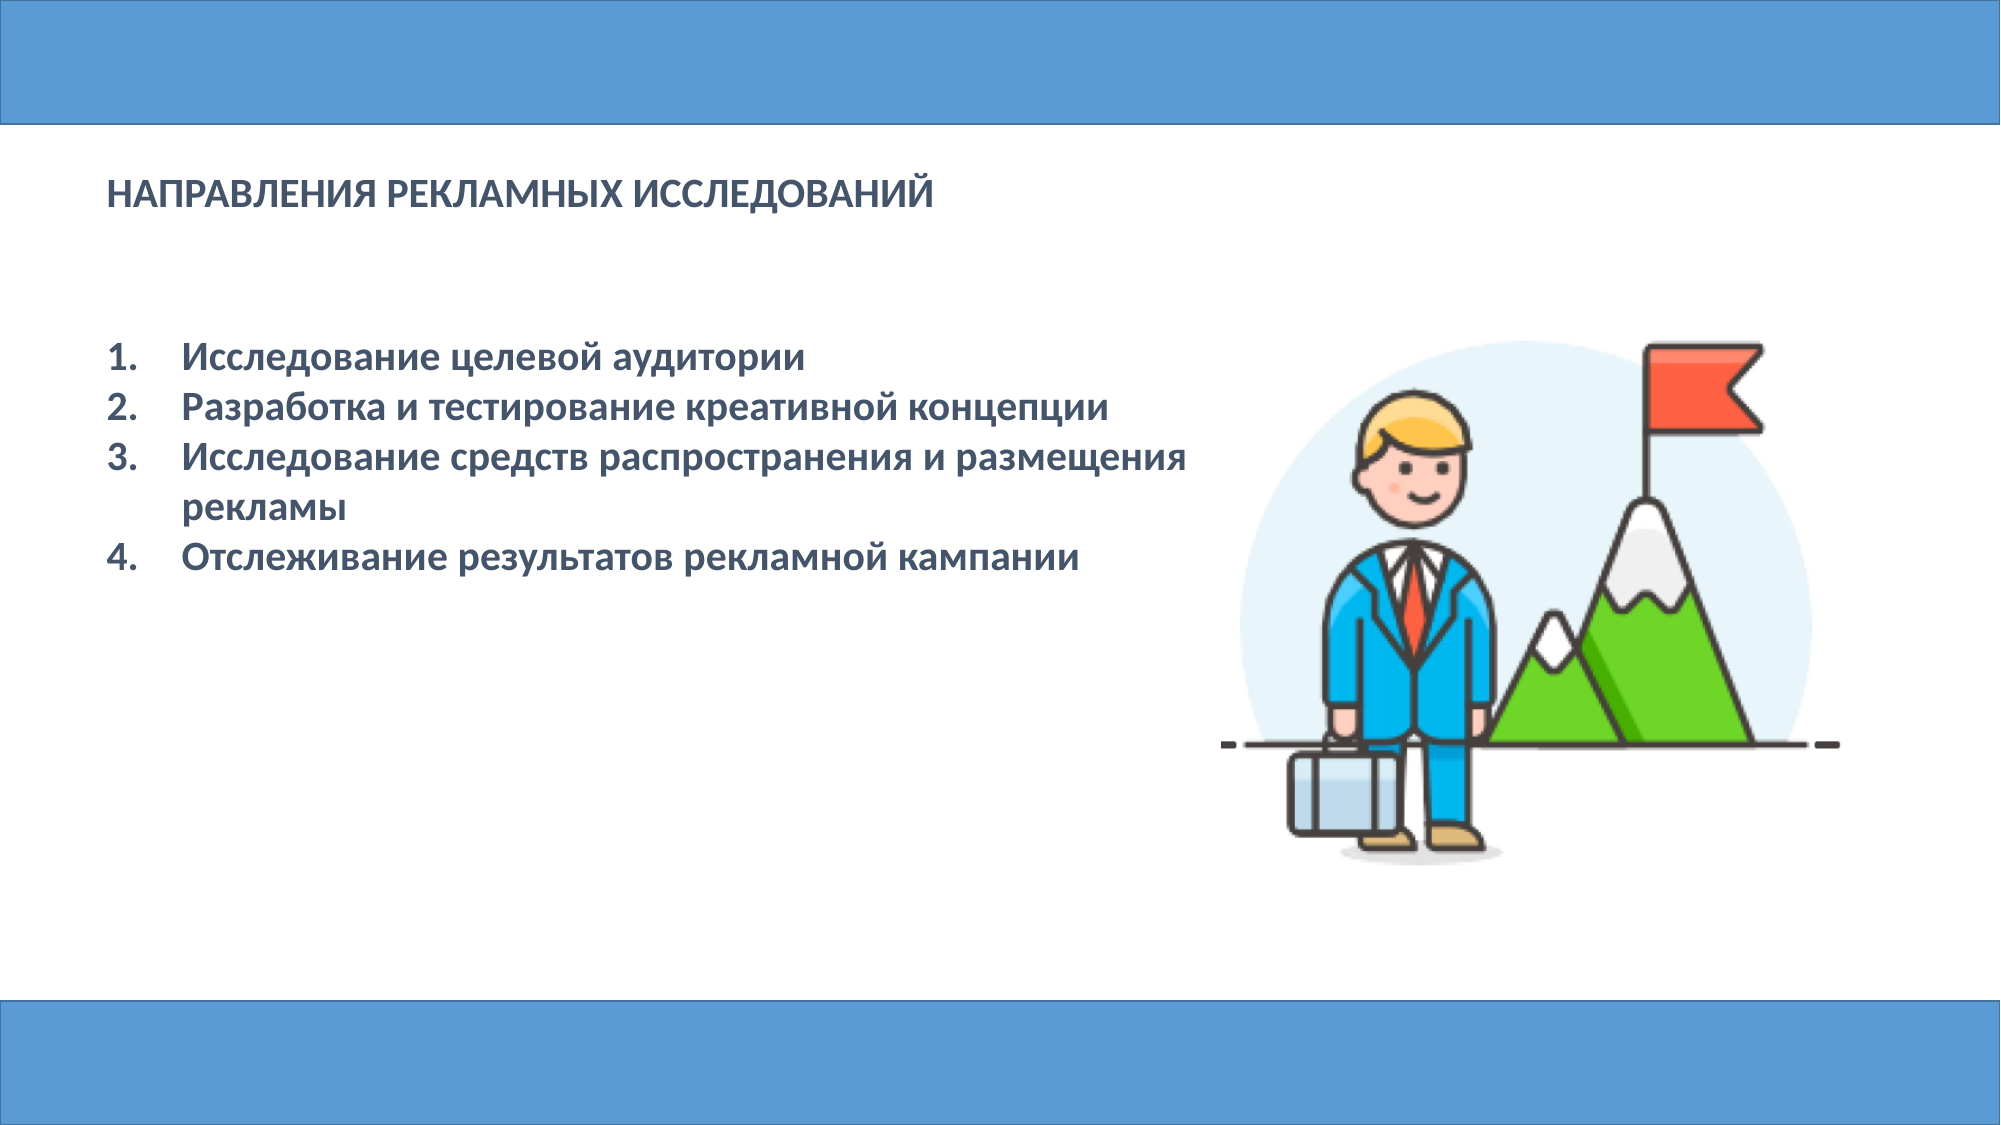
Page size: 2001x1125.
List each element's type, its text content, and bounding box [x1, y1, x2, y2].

text_box НАПРАВЛЕНИЯ РЕКЛАМНЫХ ИССЛЕДОВАНИЙ [91, 158, 1266, 274]
picture [1221, 274, 1878, 931]
text_box [0, 0, 2000, 125]
text_box [0, 1000, 2000, 1125]
text_box Исследование целевой аудитории Разработка и тестирование креативной концепции Исследование средств распространения и размещения рекламы Отслеживание результатов рекламной кампании [91, 321, 1221, 687]
